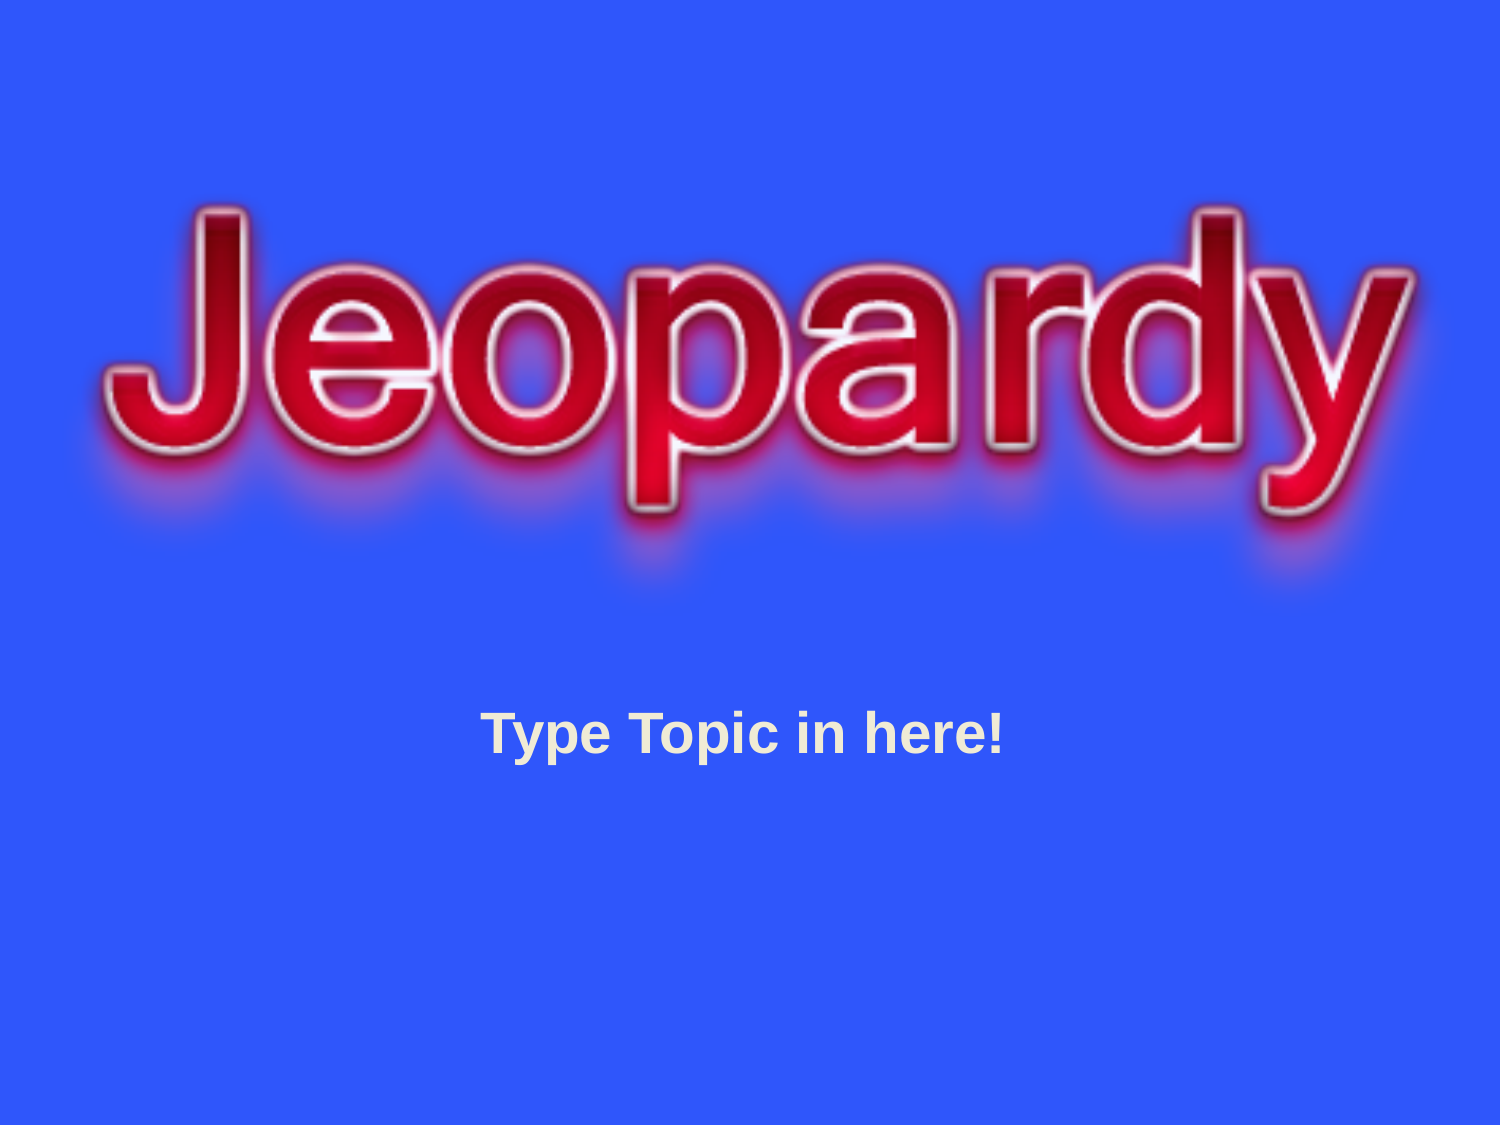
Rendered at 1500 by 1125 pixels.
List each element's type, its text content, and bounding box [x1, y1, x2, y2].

text_box Type Topic in here! [162, 687, 1325, 773]
picture [0, 27, 1500, 663]
